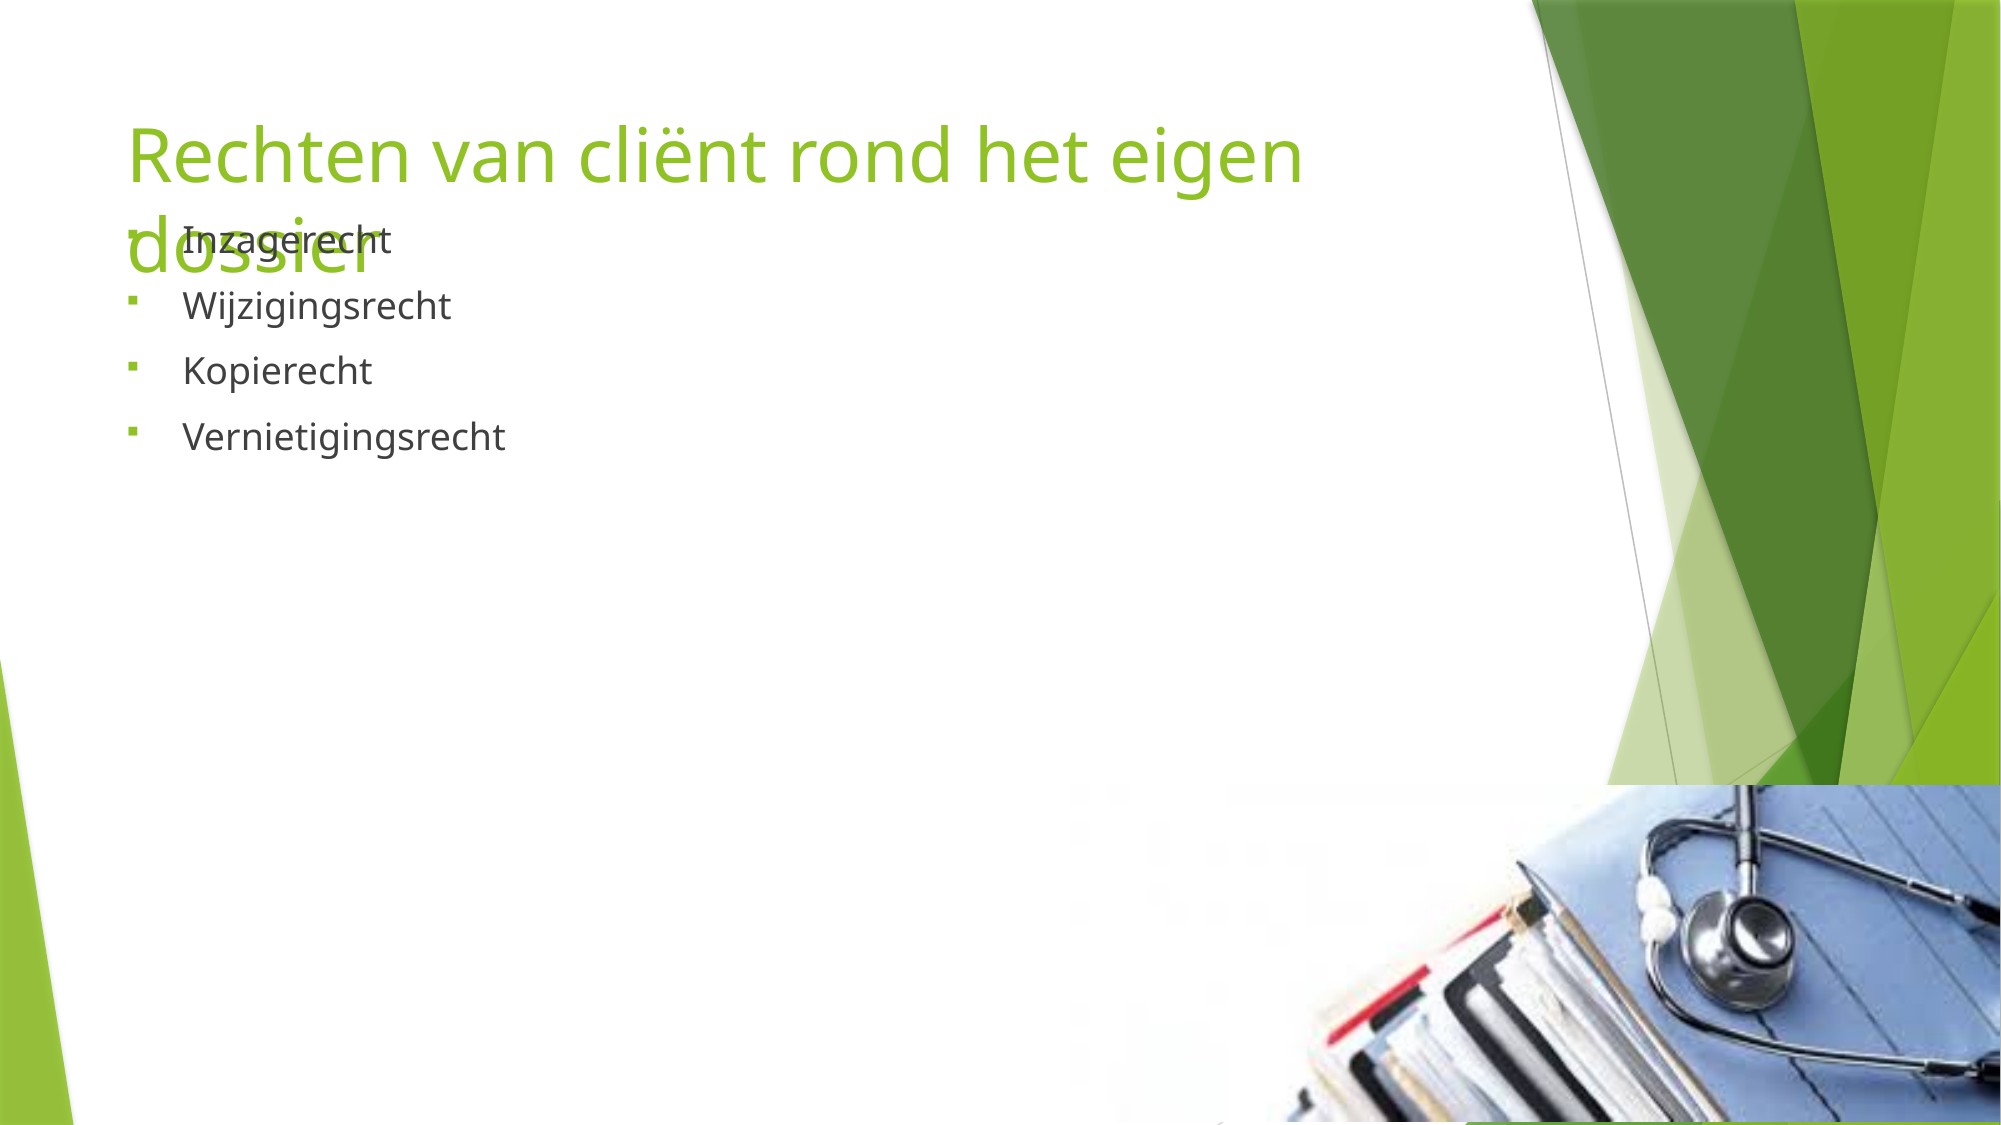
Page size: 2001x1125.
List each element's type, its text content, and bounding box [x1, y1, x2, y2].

list Inzagerecht Wijzigingsrecht Kopierecht Vernietigingsrecht [111, 208, 1522, 845]
title Rechten van cliënt rond het eigen dossier [111, 99, 1593, 317]
picture [1069, 784, 2000, 1122]
